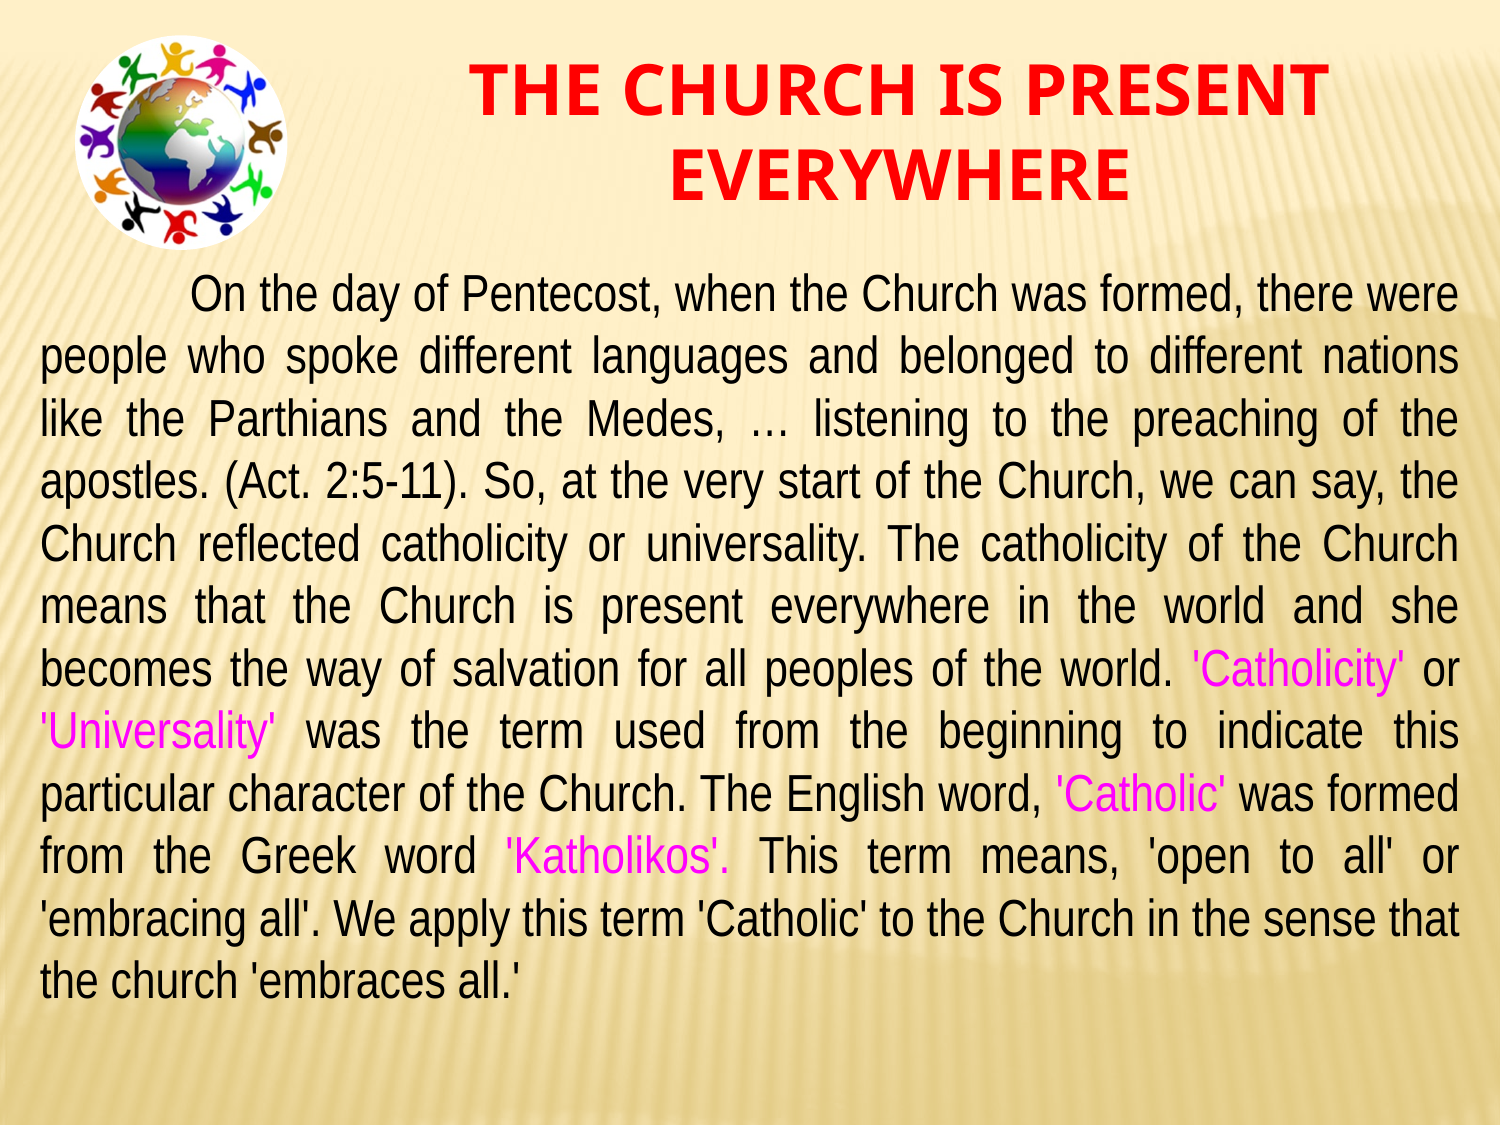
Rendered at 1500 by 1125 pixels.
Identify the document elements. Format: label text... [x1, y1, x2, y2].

text_box On the day of Pentecost, when the Church was formed, there were people who spoke different languages and belonged to different nations like the Parthians and the Medes, … listening to the preaching of the apostles. (Act. 2:5-11). So, at the very start of the Church, we can say, the Church reflected catholicity or universality. The catholicity of the Church means that the Church is present everywhere in the world and she becomes the way of salvation for all peoples of the world. 'Catholicity' or 'Universality' was the term used from the beginning to indicate this particular character of the Church. The English word, 'Catholic' was formed from the Greek word 'Katholikos'. This term means, 'open to all' or 'embracing all'. We apply this term 'Catholic' to the Church in the sense that the church 'embraces all.' [24, 251, 1475, 1017]
picture [74, 34, 288, 251]
text_box THE CHURCH IS PRESENT EVERYWHERE [299, 37, 1500, 222]
